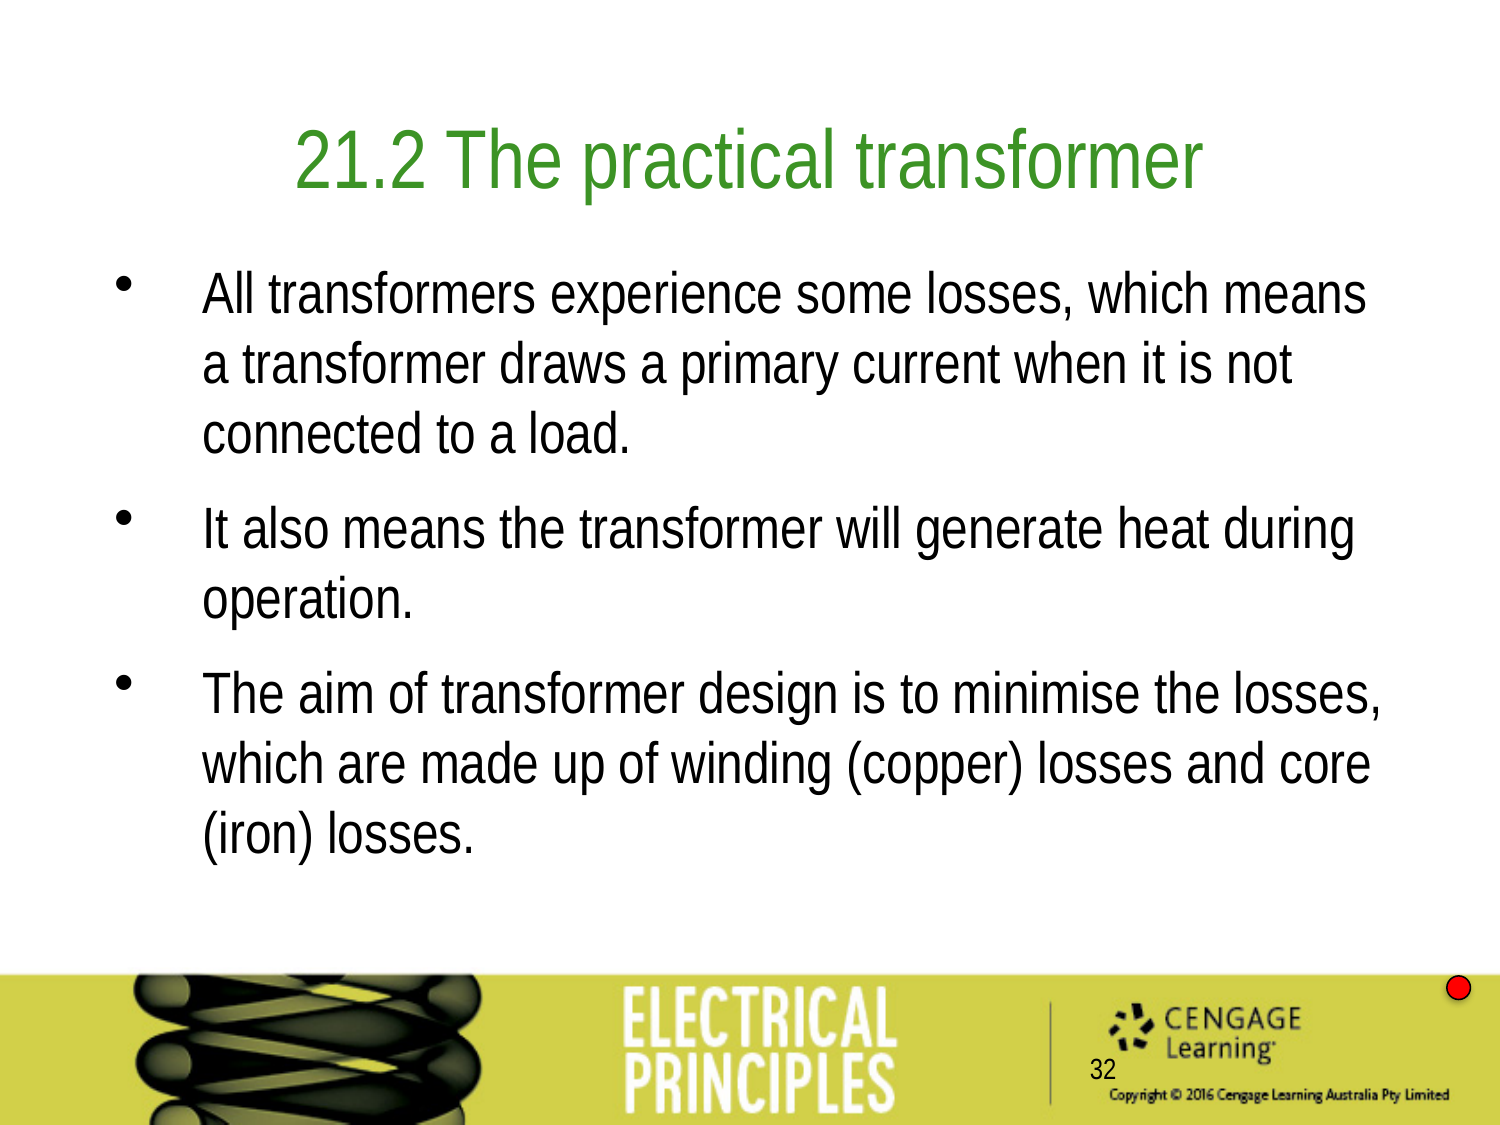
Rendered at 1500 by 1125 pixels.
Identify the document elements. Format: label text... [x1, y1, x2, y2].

text_box All transformers experience some losses, which means a transformer draws a primary current when it is not connected to a load. It also means the transformer will generate heat during operation. The aim of transformer design is to minimise the losses, which are made up of winding (copper) losses and core (iron) losses. [100, 247, 1400, 873]
picture [0, 207, 1500, 1125]
title 21.2 The practical transformer [0, 0, 1500, 207]
slide_number 32 [1074, 1042, 1425, 1103]
text_box [1446, 975, 1472, 1001]
